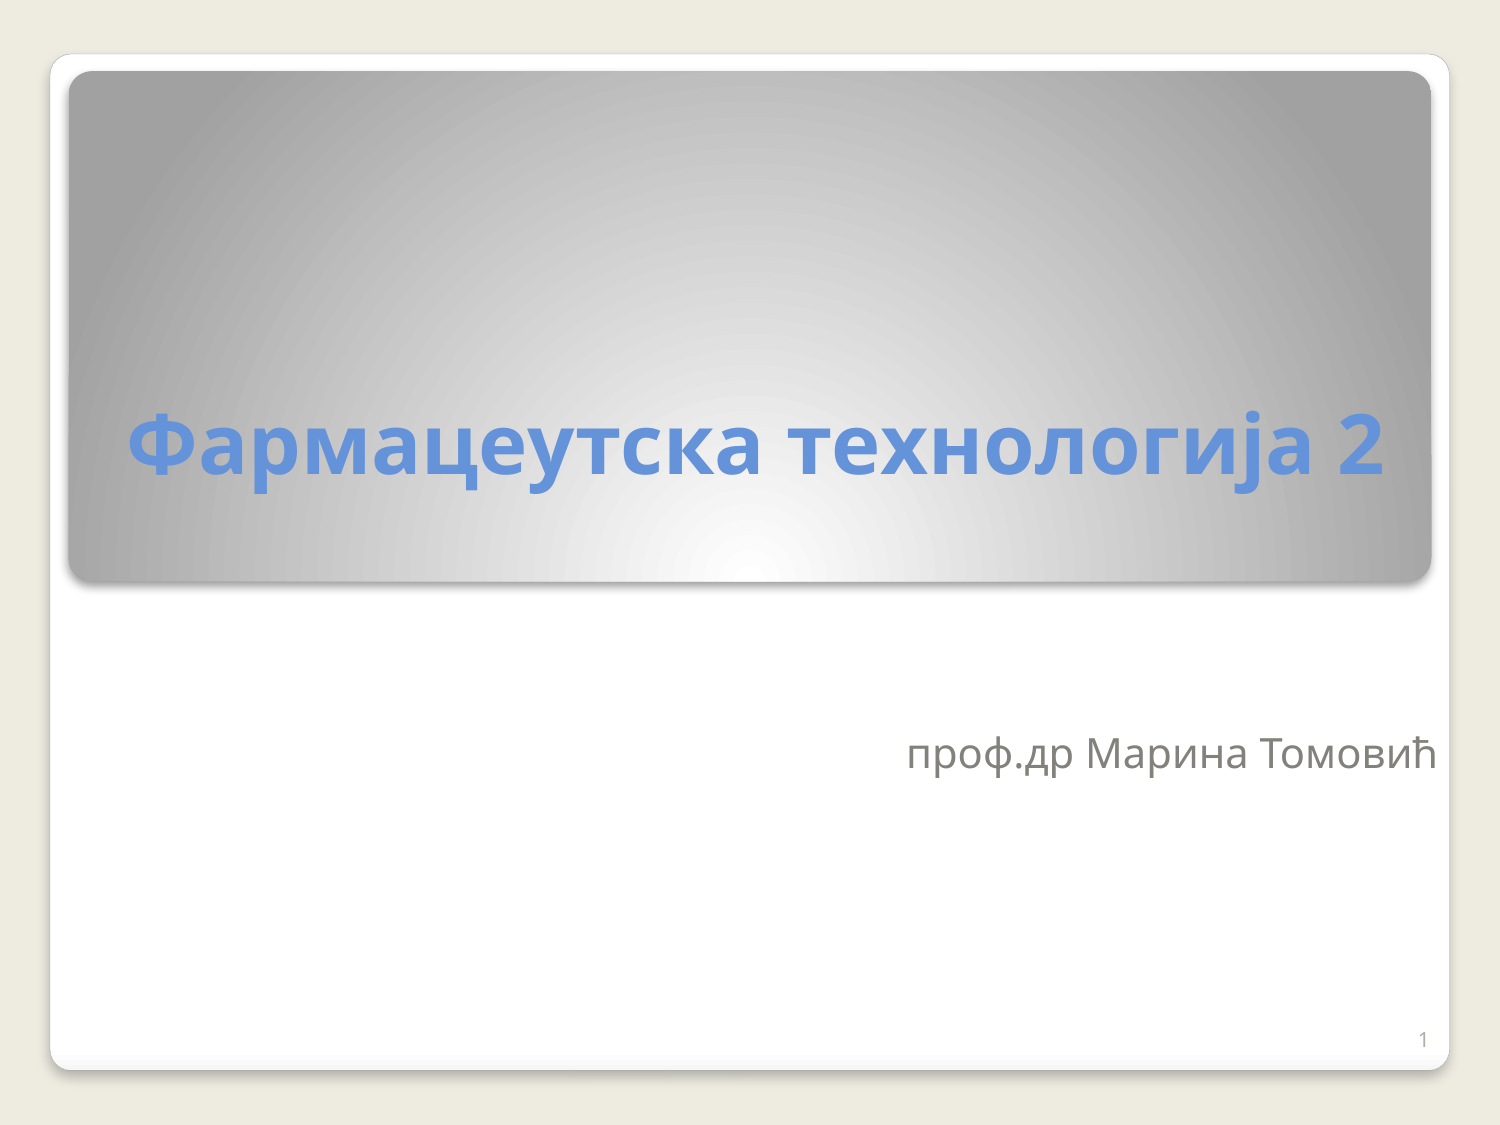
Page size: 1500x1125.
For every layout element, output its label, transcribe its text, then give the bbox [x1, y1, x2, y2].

title Фармацеутска технологија 2 [118, 298, 1394, 599]
slide_number 1 [1369, 1002, 1445, 1063]
subtitle проф.др Марина Томовић [112, 726, 1454, 844]
